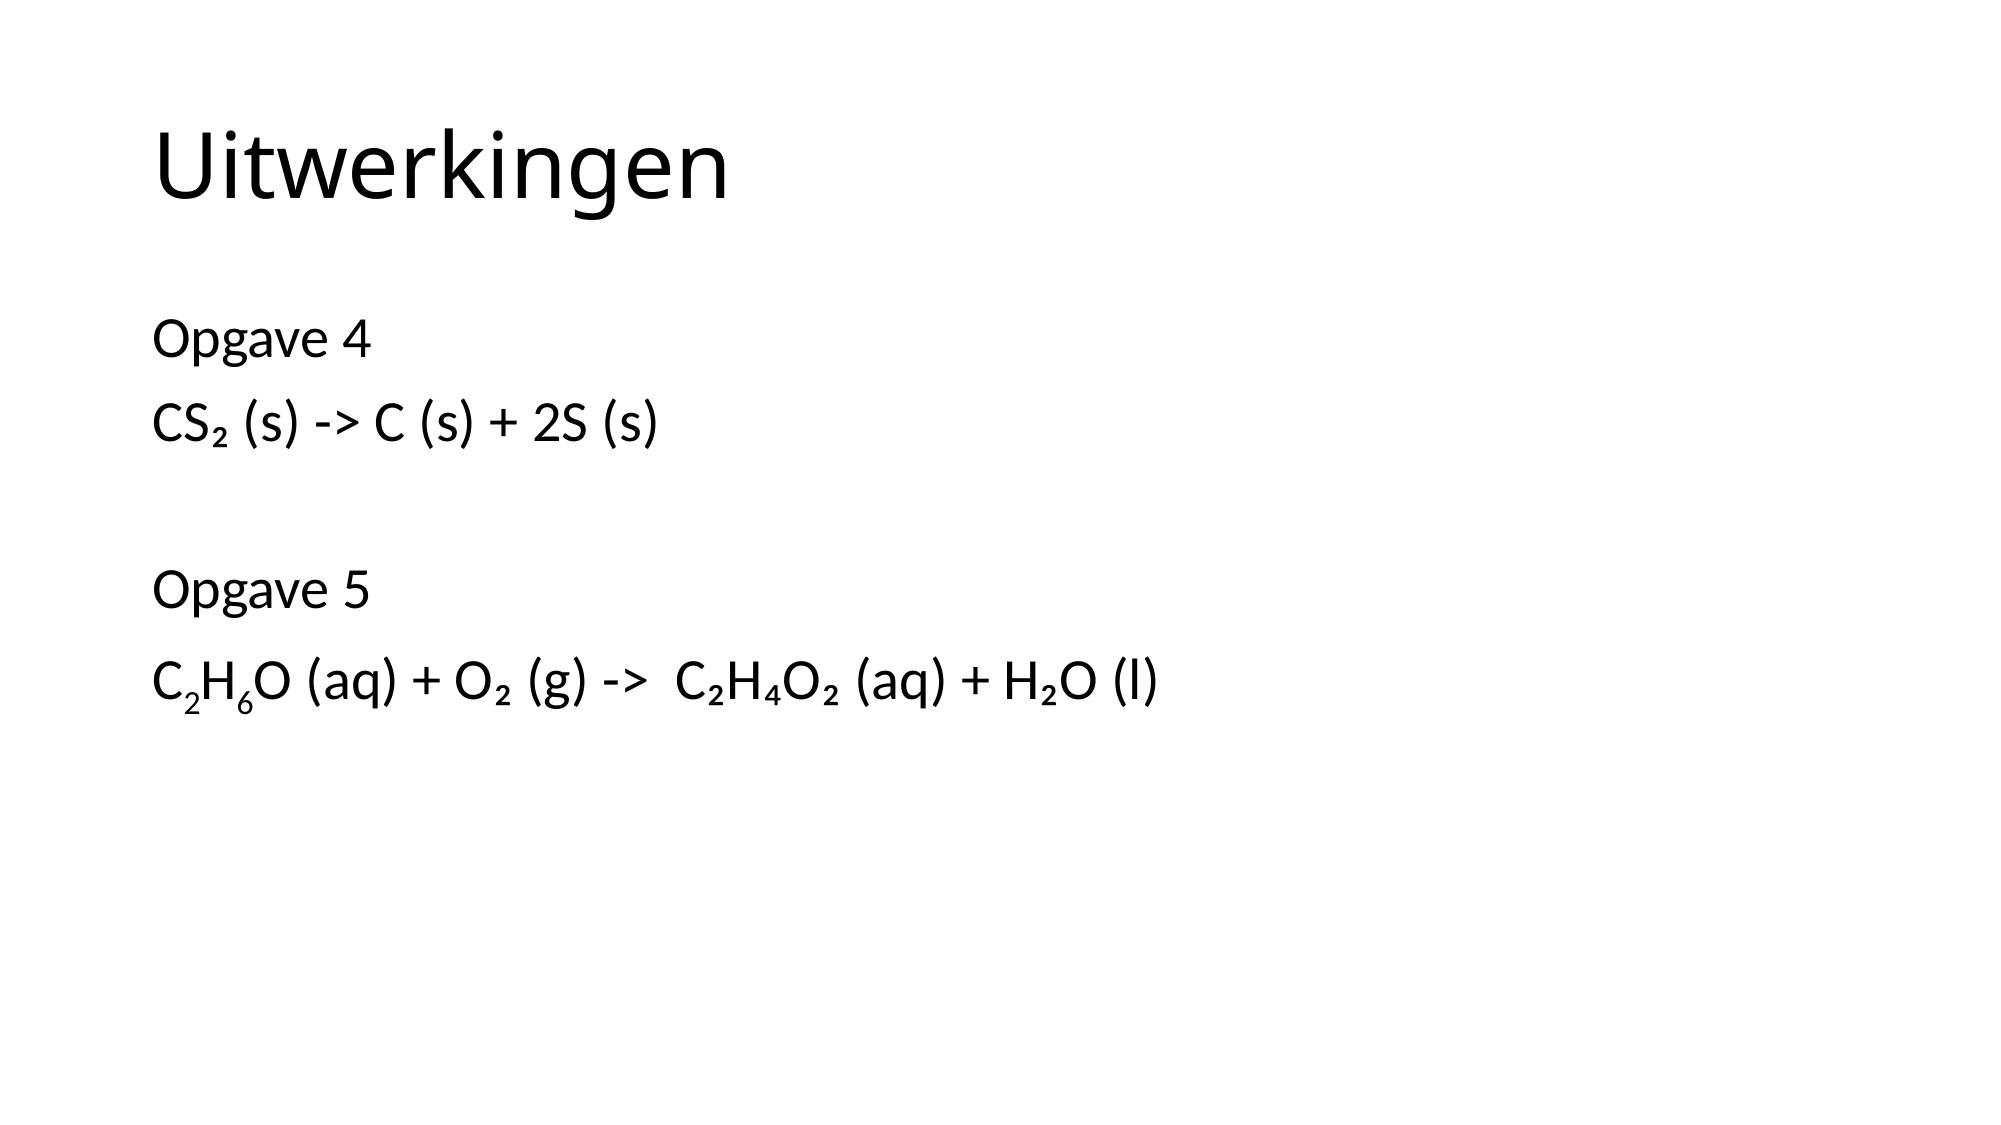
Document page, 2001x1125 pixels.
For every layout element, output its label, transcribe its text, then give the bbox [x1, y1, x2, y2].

list Opgave 4 CS₂ (s) -> C (s) + 2S (s) Opgave 5 C2H6O (aq) + O₂ (g) -> C₂H₄O₂ (aq) + H₂O (l) [137, 299, 1863, 1014]
title Uitwerkingen [137, 59, 1863, 278]
